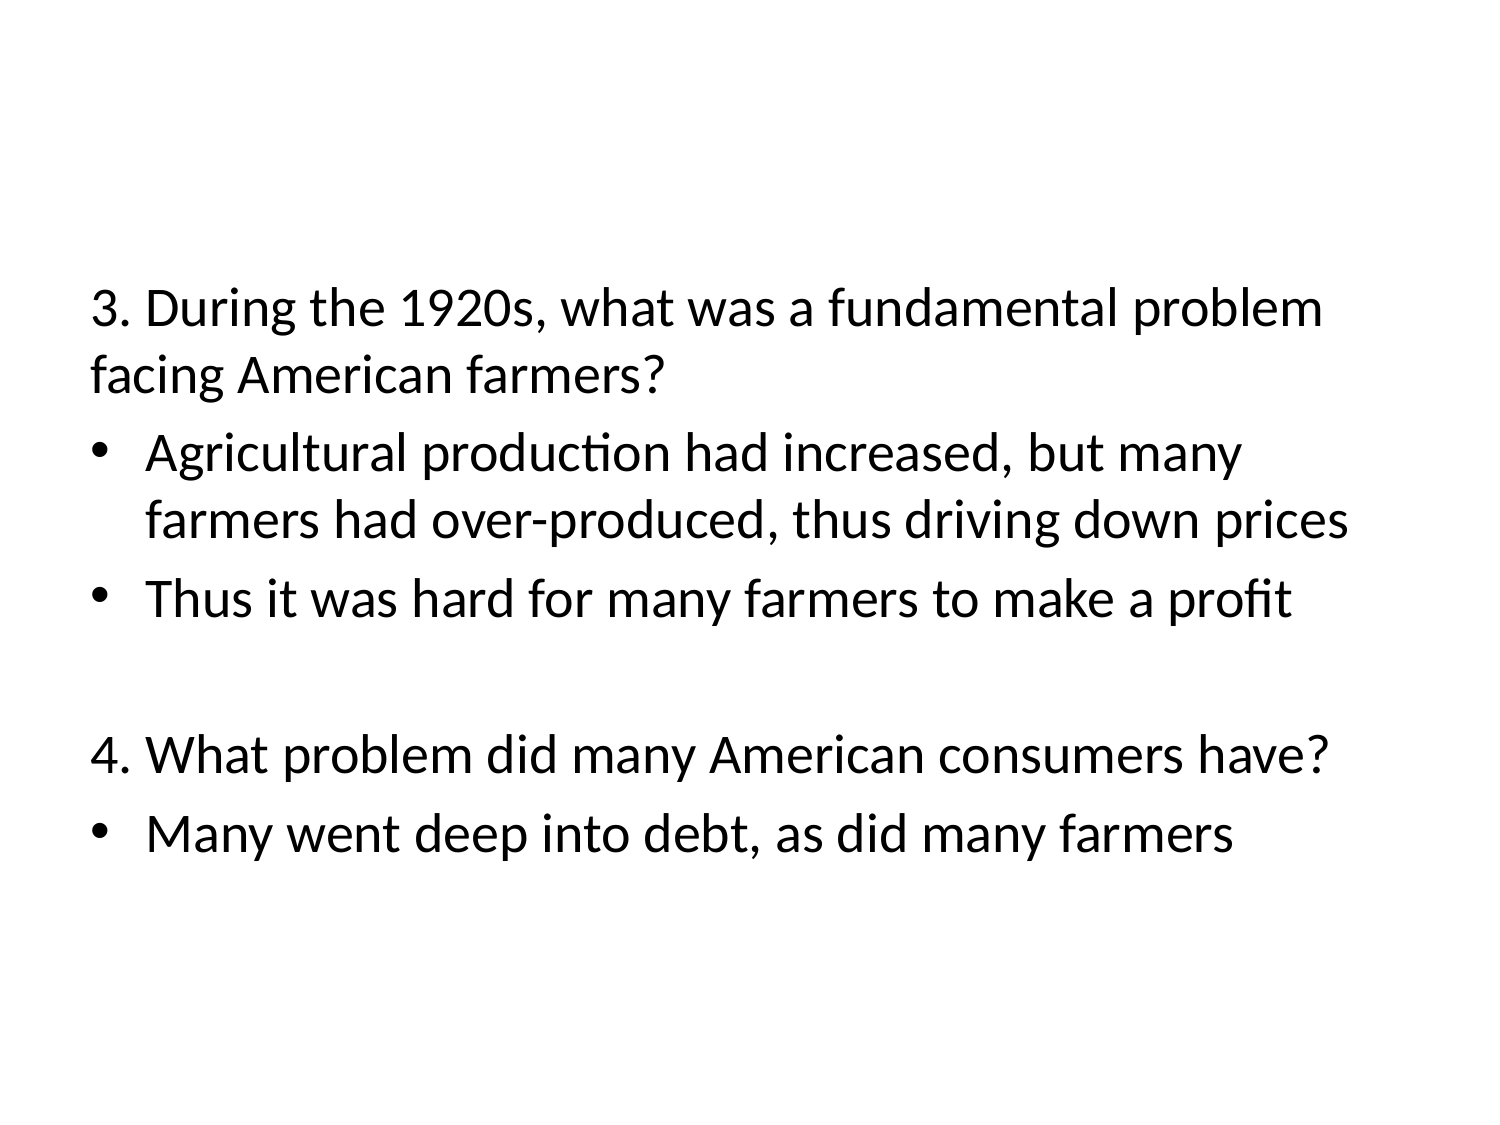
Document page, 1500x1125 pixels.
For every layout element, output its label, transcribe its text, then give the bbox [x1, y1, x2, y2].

list 3. During the 1920s, what was a fundamental problem facing American farmers? Agricultural production had increased, but many farmers had over-produced, thus driving down prices Thus it was hard for many farmers to make a profit 4. What problem did many American consumers have? Many went deep into debt, as did many farmers [75, 262, 1425, 1005]
